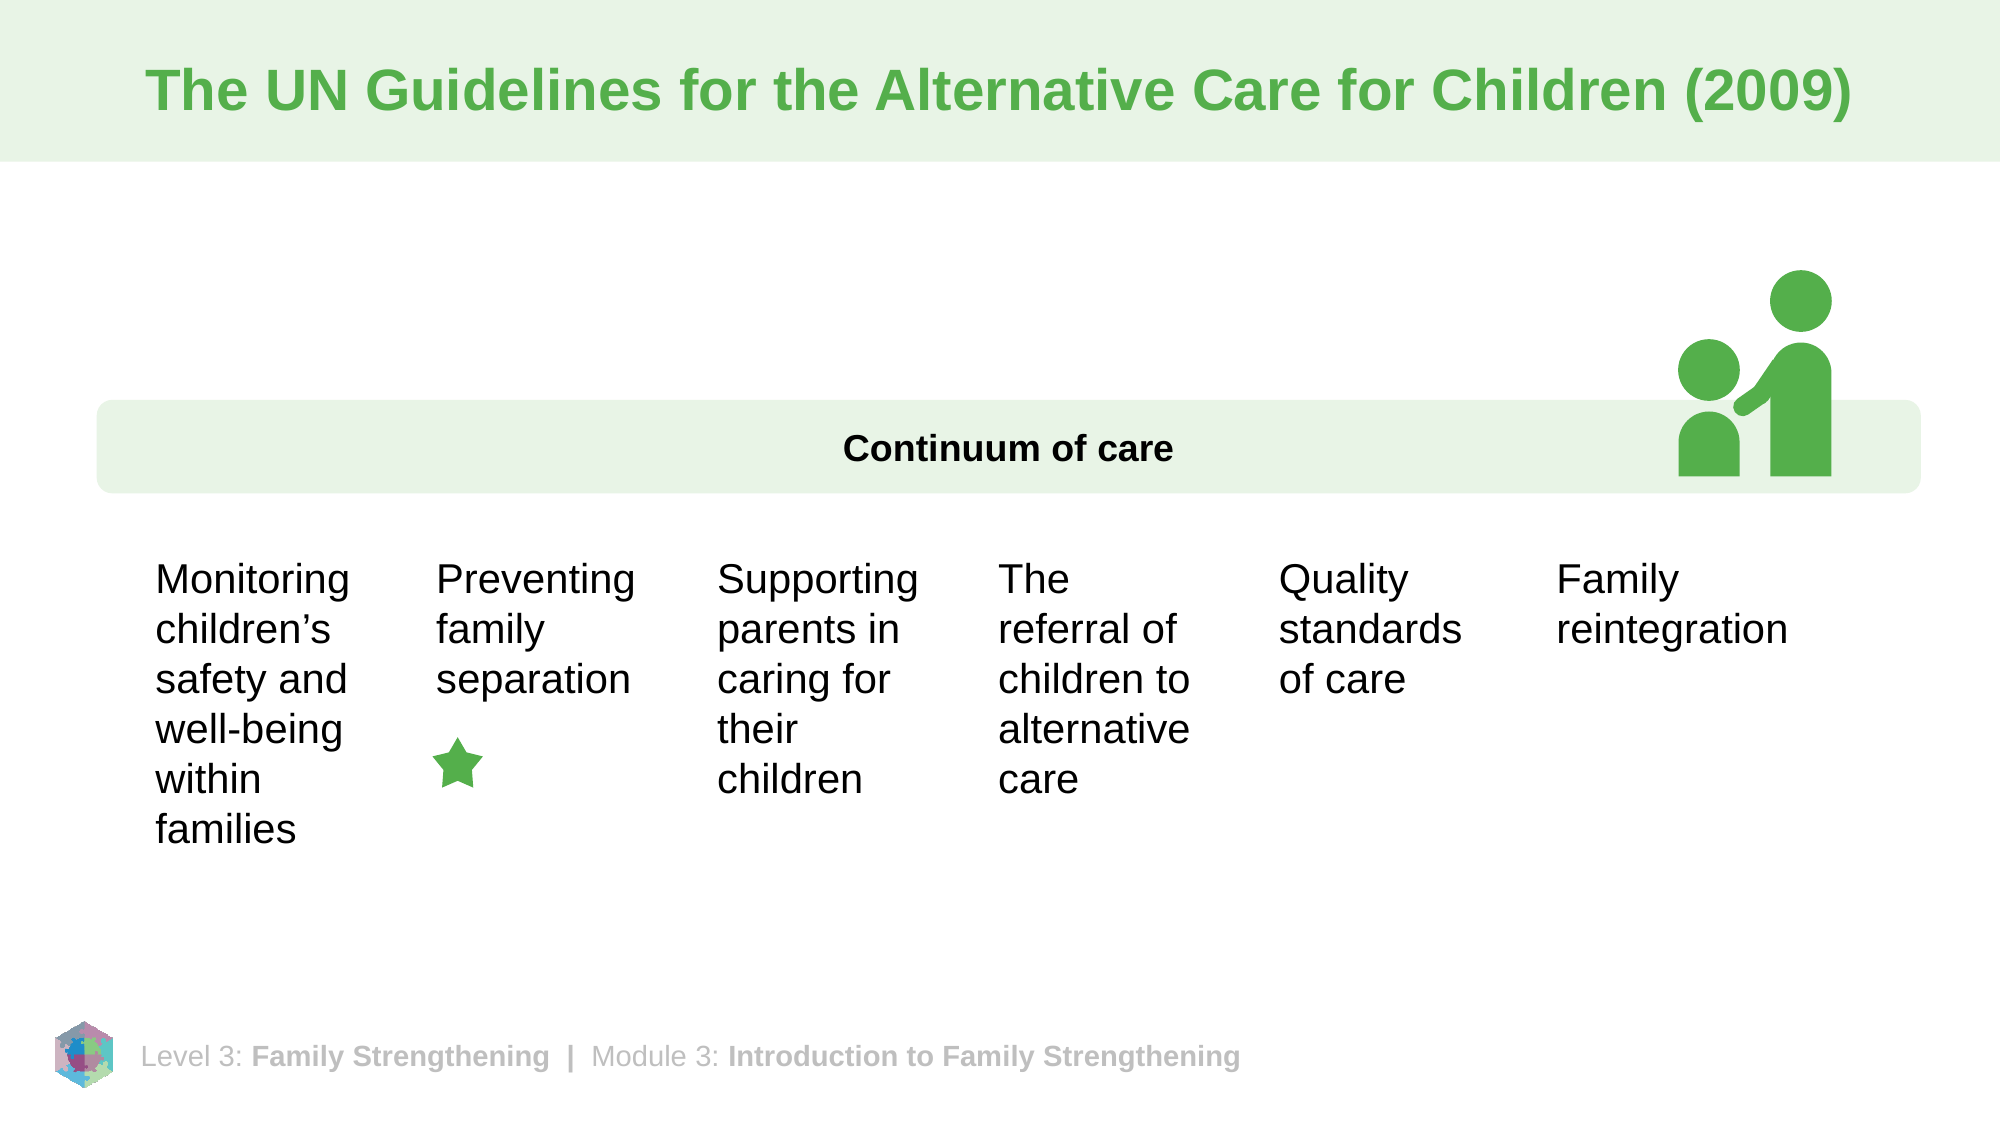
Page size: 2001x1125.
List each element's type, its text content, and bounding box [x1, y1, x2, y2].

text_box [432, 737, 483, 788]
text_box Supporting parents in caring for their children [702, 544, 948, 810]
picture [55, 1021, 113, 1088]
title The UN Guidelines for the Alternative Care for Children (2009) [79, 19, 1921, 163]
text_box Quality standards of care [1264, 544, 1509, 710]
text_box Continuum of care [95, 398, 1922, 495]
text_box Family reintegration [1541, 544, 1815, 660]
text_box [1678, 270, 1832, 477]
text_box The referral of children to alternative care [983, 544, 1228, 810]
text_box Monitoring children’s safety and well-being within families [140, 544, 386, 860]
text_box Preventing family separation [421, 544, 667, 710]
